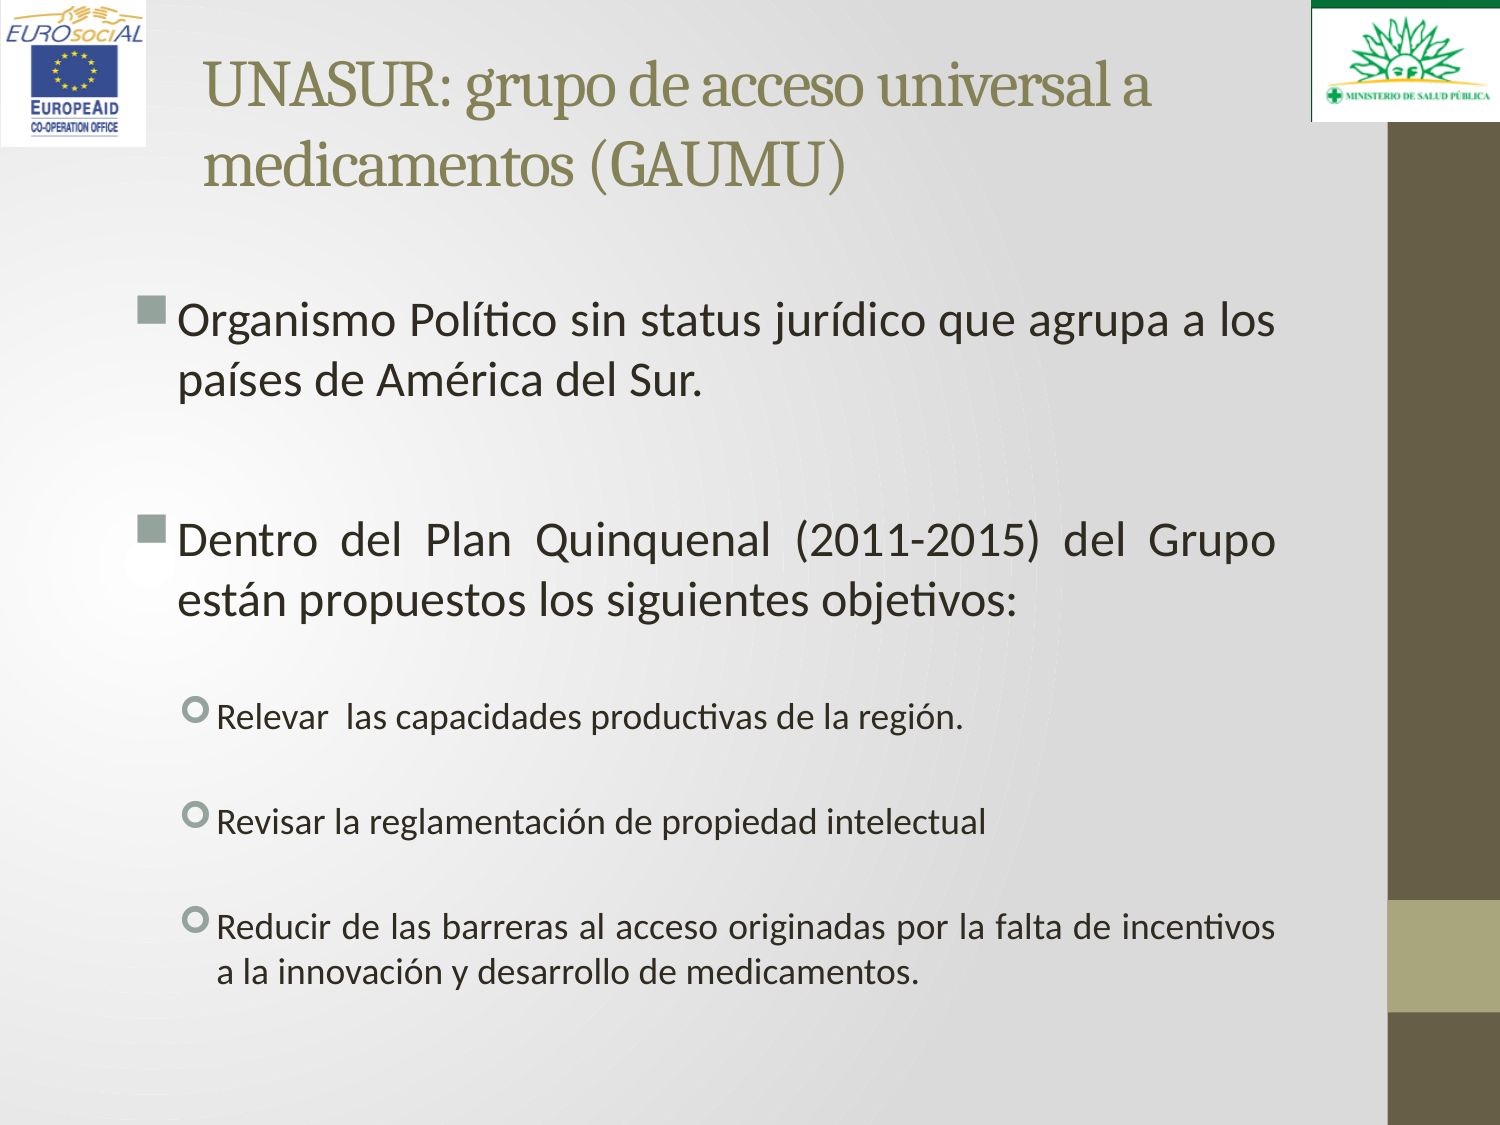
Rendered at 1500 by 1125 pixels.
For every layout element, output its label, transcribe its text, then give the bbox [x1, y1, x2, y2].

list Organismo Político sin status jurídico que agrupa a los países de América del Sur. Dentro del Plan Quinquenal (2011-2015) del Grupo están propuestos los siguientes objetivos: Relevar las capacidades productivas de la región. Revisar la reglamentación de propiedad intelectual Reducir de las barreras al acceso originadas por la falta de incentivos a la innovación y desarrollo de medicamentos. [76, 278, 1293, 1000]
picture [1310, 0, 1500, 122]
picture [0, 0, 147, 148]
title UNASUR: grupo de acceso universal a medicamentos (GAUMU) [187, 27, 1250, 213]
